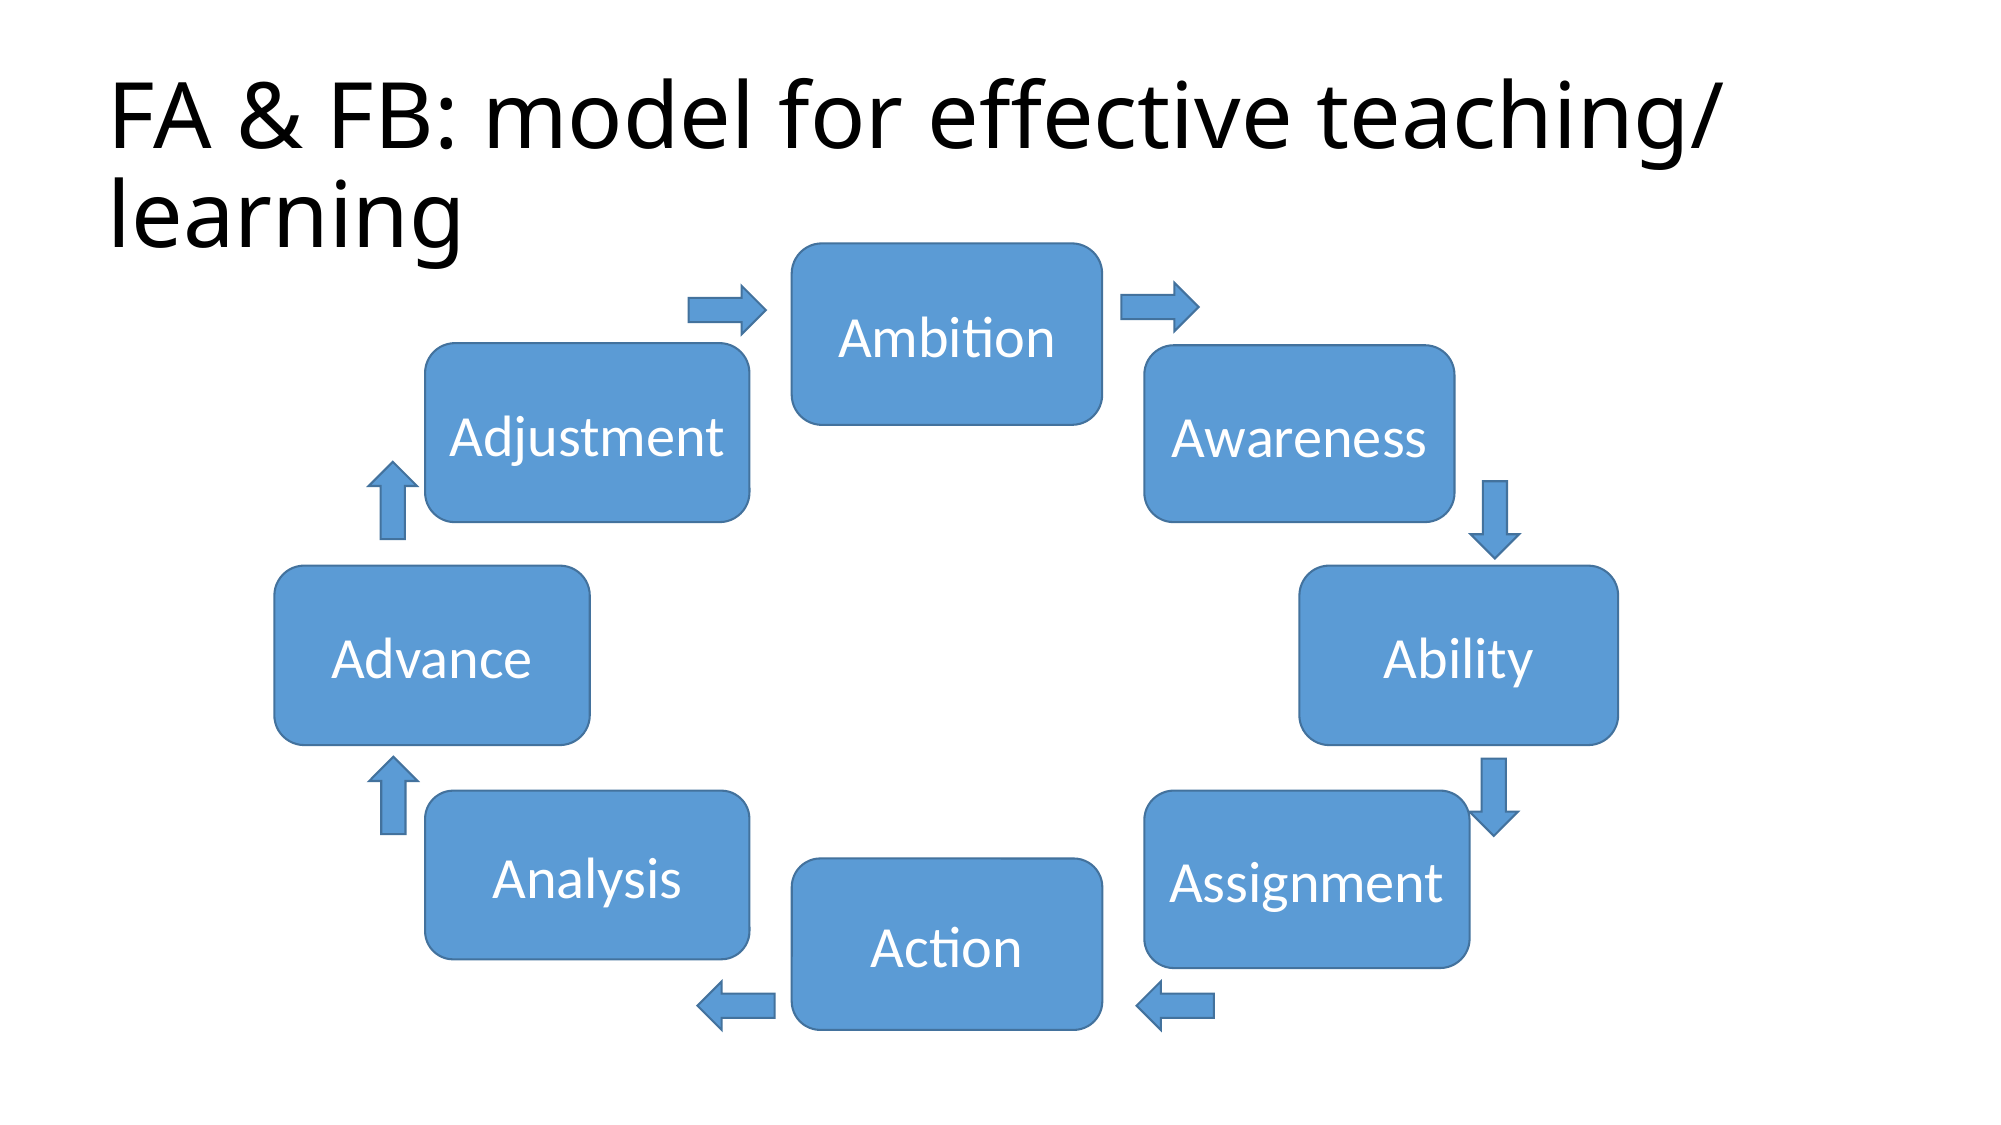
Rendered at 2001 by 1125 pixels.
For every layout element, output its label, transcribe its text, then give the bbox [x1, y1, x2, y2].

text_box [366, 755, 421, 836]
text_box Ambition [790, 242, 1104, 426]
title FA & FB: model for effective teaching/ learning [92, 59, 1863, 278]
text_box [1468, 480, 1522, 560]
text_box Advance [273, 564, 591, 747]
text_box [1135, 979, 1215, 1033]
text_box Adjustment [424, 342, 751, 524]
text_box Analysis [424, 789, 751, 961]
text_box [366, 460, 420, 541]
text_box [695, 979, 776, 1033]
text_box Action [790, 857, 1104, 1031]
text_box [1467, 757, 1521, 838]
text_box Assignment [1143, 789, 1471, 970]
text_box Ability [1298, 564, 1620, 747]
text_box [687, 283, 768, 337]
text_box [1120, 280, 1201, 334]
text_box Awareness [1143, 344, 1456, 524]
